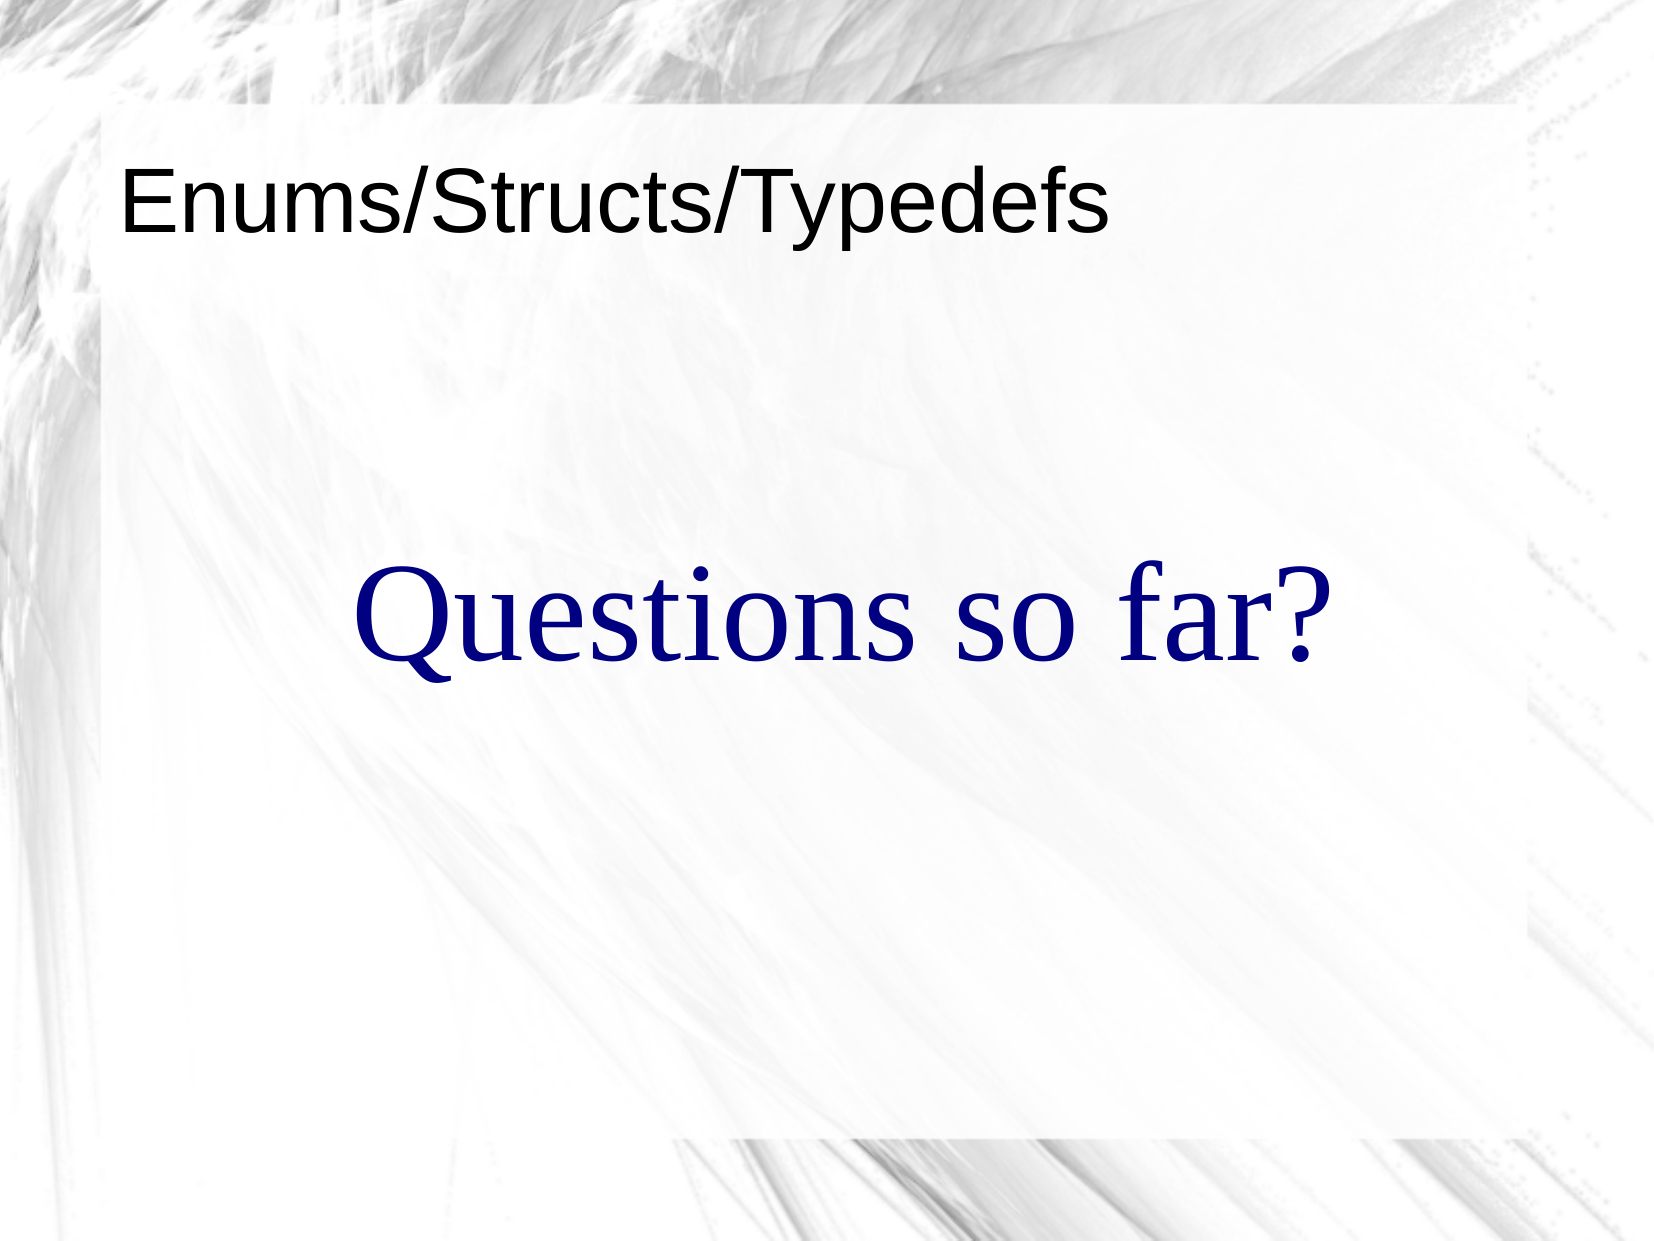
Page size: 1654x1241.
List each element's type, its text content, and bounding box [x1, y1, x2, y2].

picture [0, 0, 1654, 1241]
title Enums/Structs/Typedefs [118, 112, 1506, 281]
list Questions so far? [118, 319, 1571, 1109]
